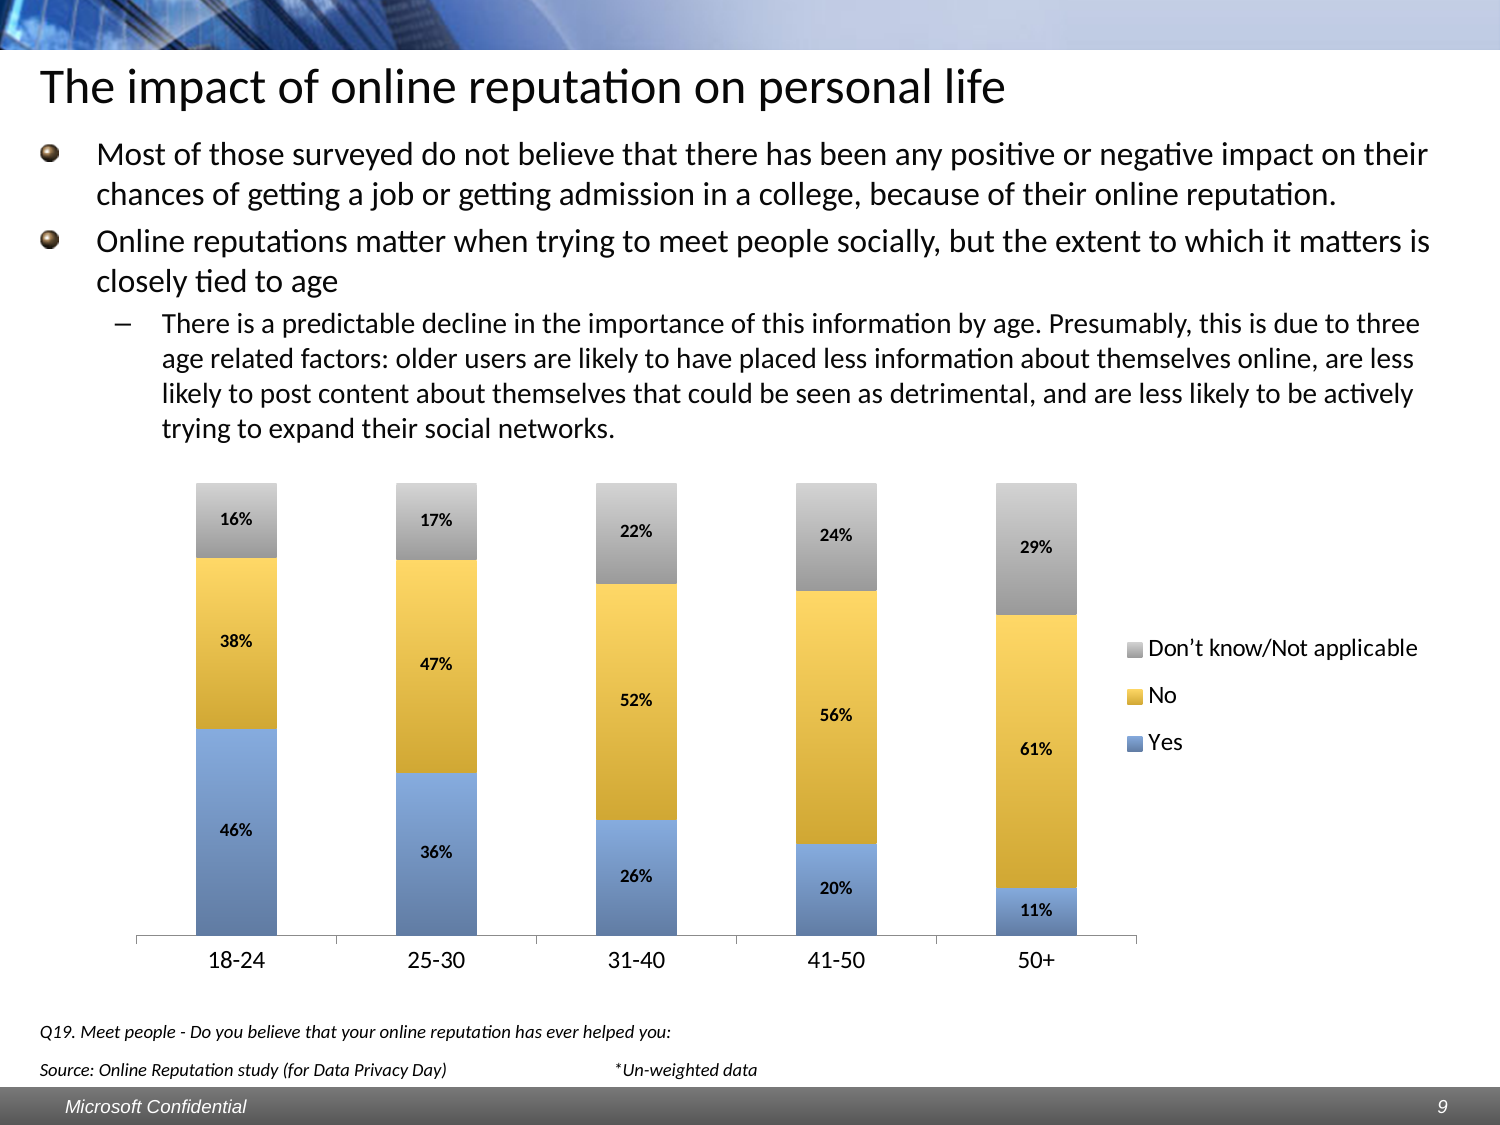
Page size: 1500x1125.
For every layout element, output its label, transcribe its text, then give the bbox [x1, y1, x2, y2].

text_box Q19. Meet people - Do you believe that your online reputation has ever helped you: [24, 1012, 1475, 1050]
chart [50, 468, 1444, 1010]
title The impact of online reputation on personal life [24, 52, 1475, 115]
list Most of those surveyed do not believe that there has been any positive or negative impact on their chances of getting a job or getting admission in a college, because of their online reputation. Online reputations matter when trying to meet people socially, but the extent to which it matters is closely tied to age There is a predictable decline in the importance of this information by age. Presumably, this is due to three age related factors: older users are likely to have placed less information about themselves online, are less likely to post content about themselves that could be seen as detrimental, and are less likely to be actively trying to expand their social networks. [24, 125, 1475, 1012]
picture [39, 229, 59, 249]
picture [0, 0, 1500, 51]
text_box Source: Online Reputation study (for Data Privacy Day) *Un-weighted data [24, 1050, 1475, 1088]
picture [39, 143, 59, 162]
